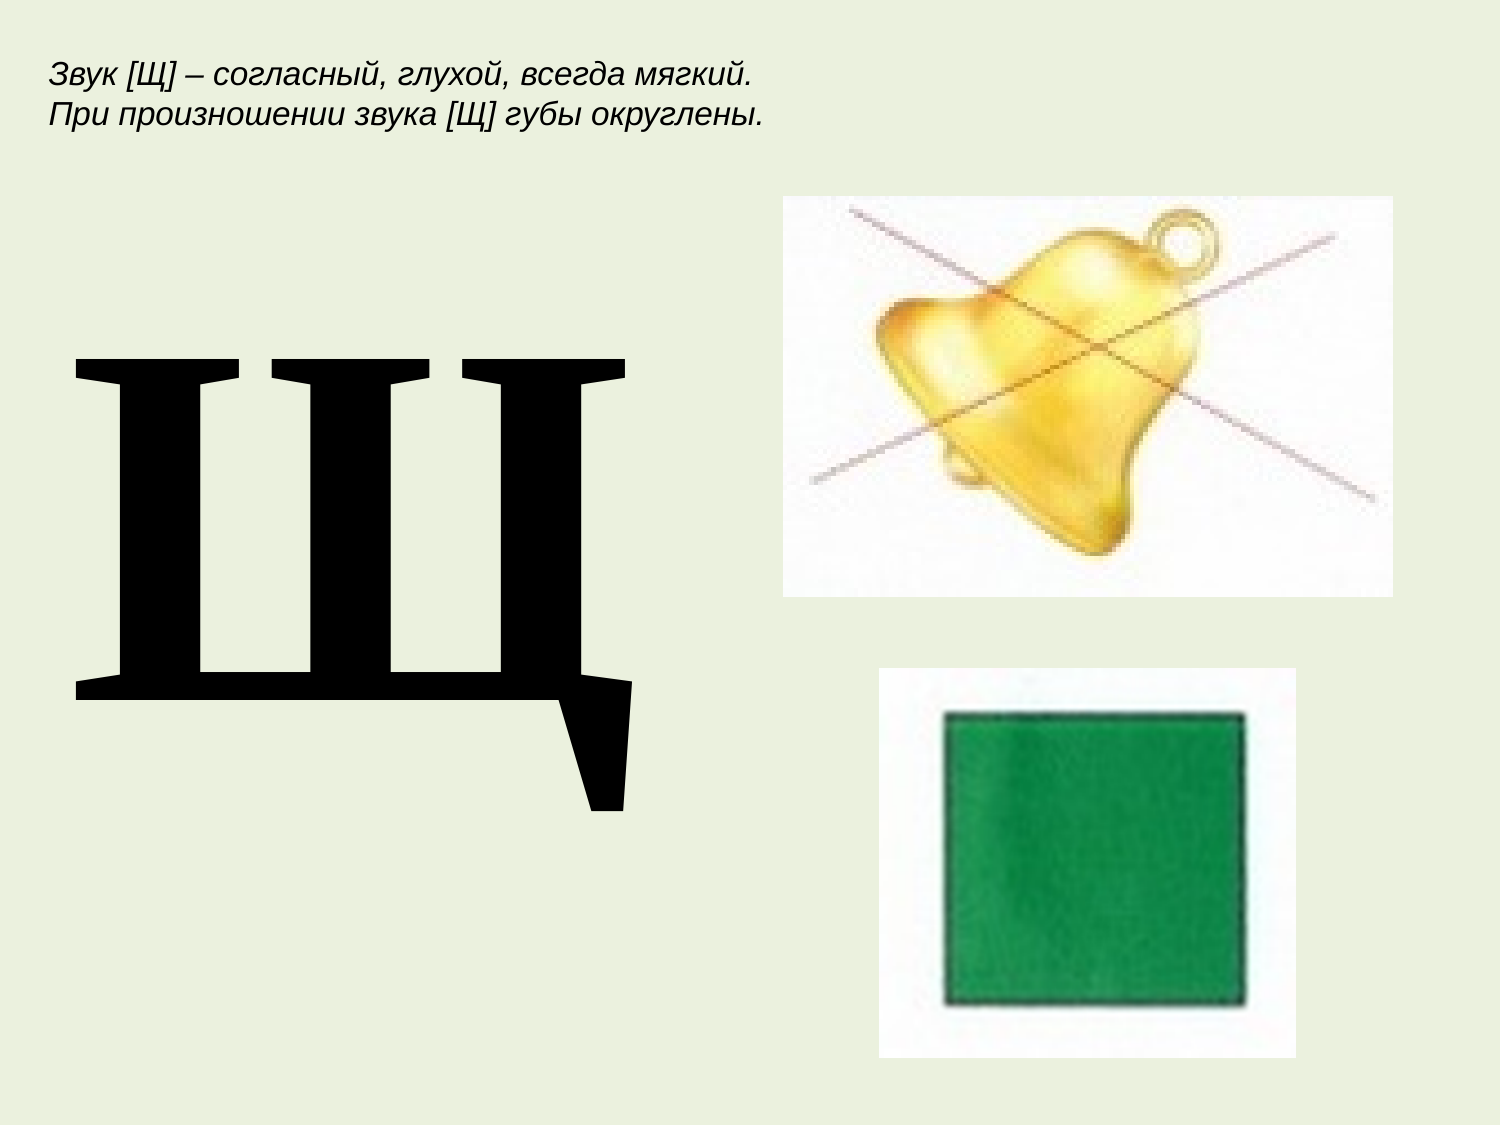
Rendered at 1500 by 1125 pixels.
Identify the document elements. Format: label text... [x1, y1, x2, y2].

picture [879, 668, 1297, 1059]
text_box Звук [Щ] – согласный, глухой, всегда мягкий. При произношении звука [Щ] губы округлены. [33, 44, 790, 140]
text_box Щ [53, 172, 524, 813]
picture [783, 196, 1393, 597]
